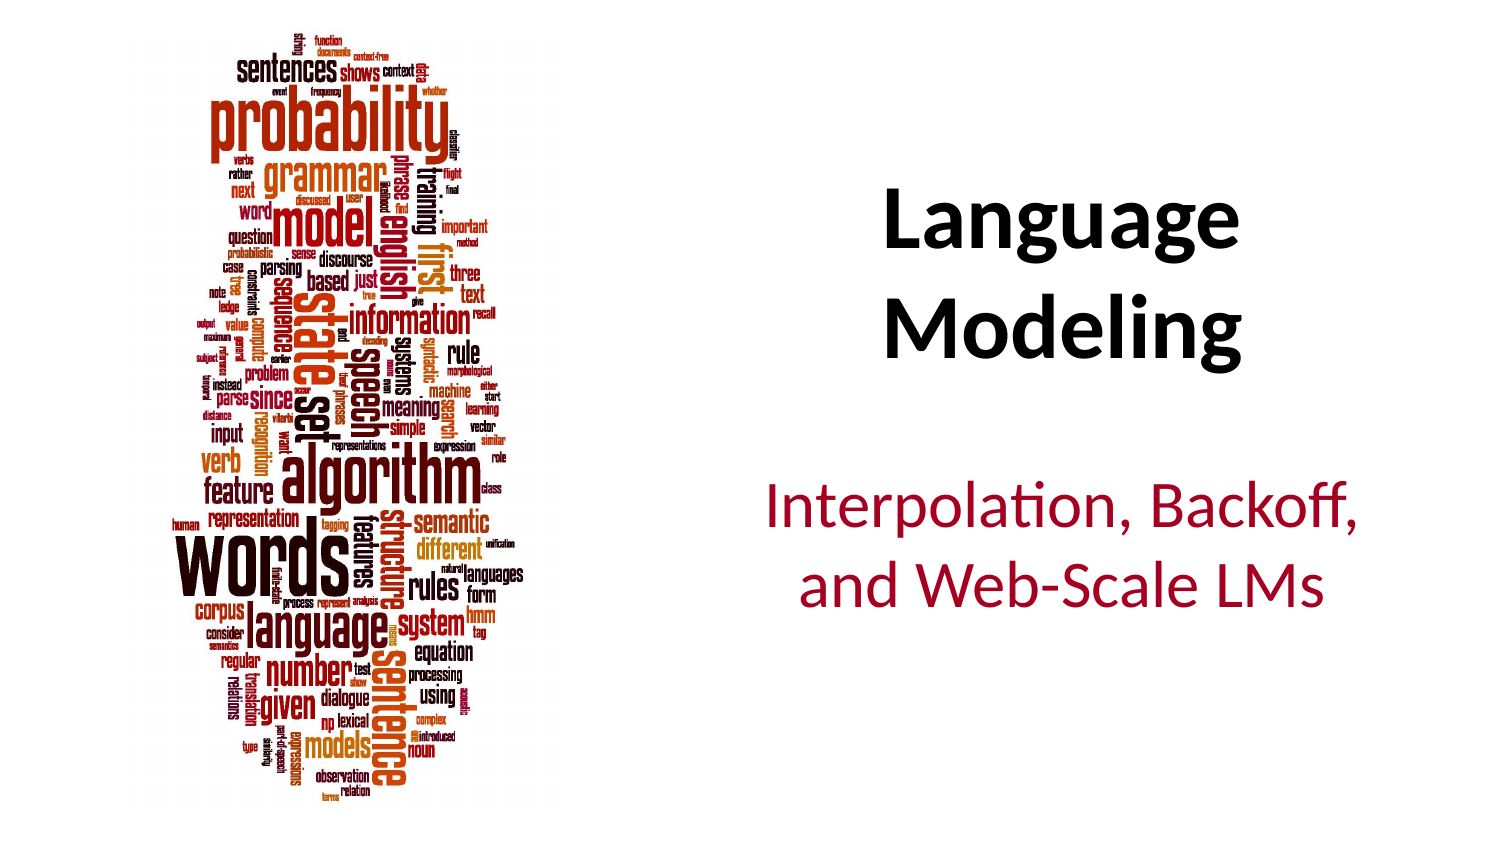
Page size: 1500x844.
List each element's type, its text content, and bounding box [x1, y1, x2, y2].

subtitle Interpolation, Backoff, and Web-Scale LMs [712, 375, 1413, 657]
title Language Modeling [750, 196, 1375, 385]
picture [128, 27, 563, 810]
